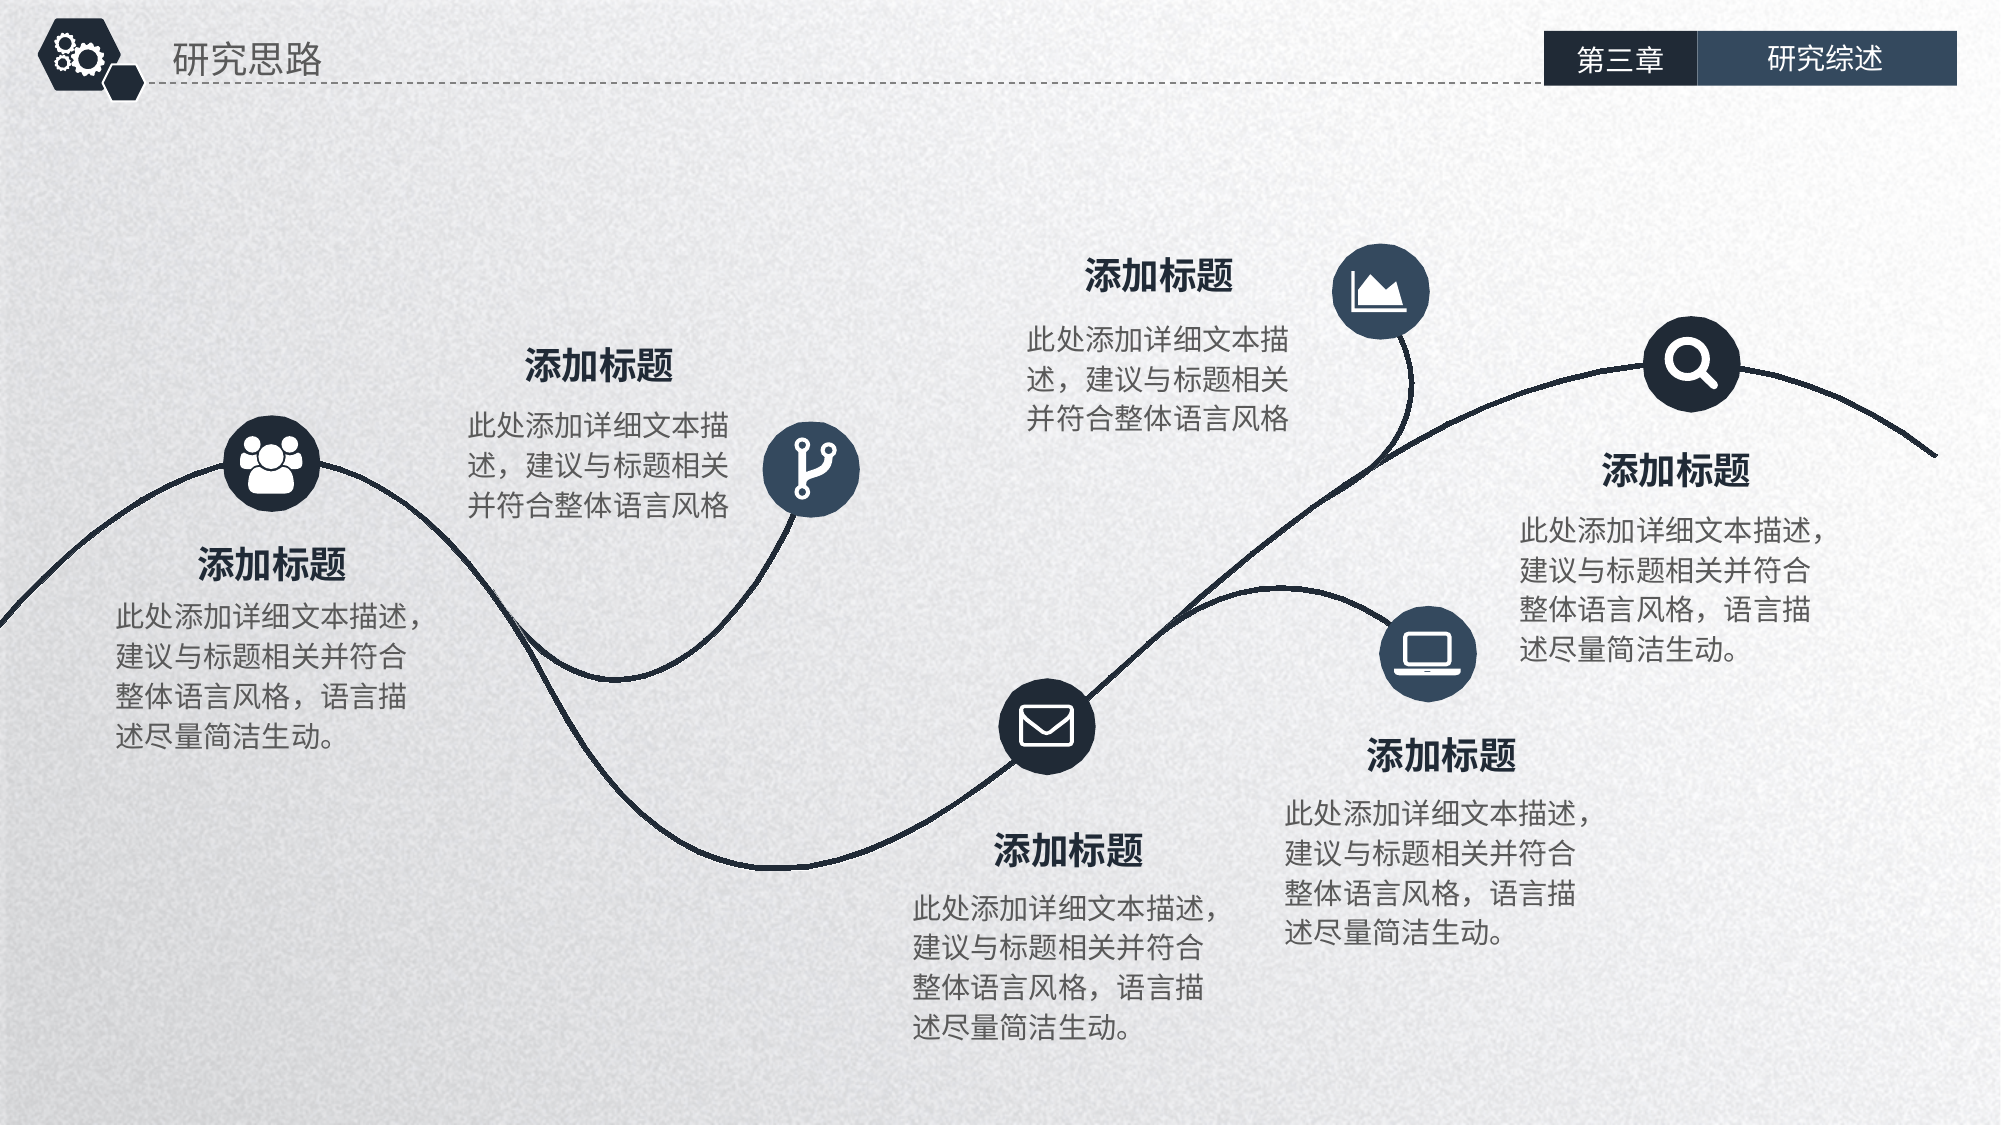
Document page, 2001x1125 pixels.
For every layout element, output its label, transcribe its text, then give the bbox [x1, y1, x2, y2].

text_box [222, 415, 321, 513]
text_box 研究综述 [1695, 34, 1956, 82]
text_box 研究思路 [161, 30, 469, 82]
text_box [762, 421, 861, 518]
text_box 第三章 [1544, 36, 1698, 83]
text_box [0, 464, 217, 628]
text_box [1544, 83, 1695, 88]
text_box [1695, 29, 1959, 88]
text_box [516, 527, 791, 683]
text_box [1642, 315, 1741, 413]
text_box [998, 677, 1096, 776]
picture [0, 0, 2001, 1125]
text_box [1518, 455, 1834, 630]
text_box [115, 549, 430, 749]
text_box [1542, 29, 1695, 82]
text_box [1324, 349, 1415, 500]
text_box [1331, 243, 1430, 340]
text_box [1161, 466, 1368, 629]
text_box [1146, 585, 1373, 647]
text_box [54, 32, 106, 77]
text_box [1745, 366, 1938, 458]
text_box [51, 83, 103, 91]
text_box [101, 62, 148, 104]
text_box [1284, 740, 1599, 913]
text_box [456, 350, 743, 527]
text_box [1016, 260, 1303, 441]
text_box [37, 18, 121, 76]
text_box [325, 462, 994, 871]
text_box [1378, 605, 1478, 703]
text_box [1374, 363, 1637, 470]
text_box [1099, 642, 1149, 691]
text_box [911, 835, 1227, 1008]
